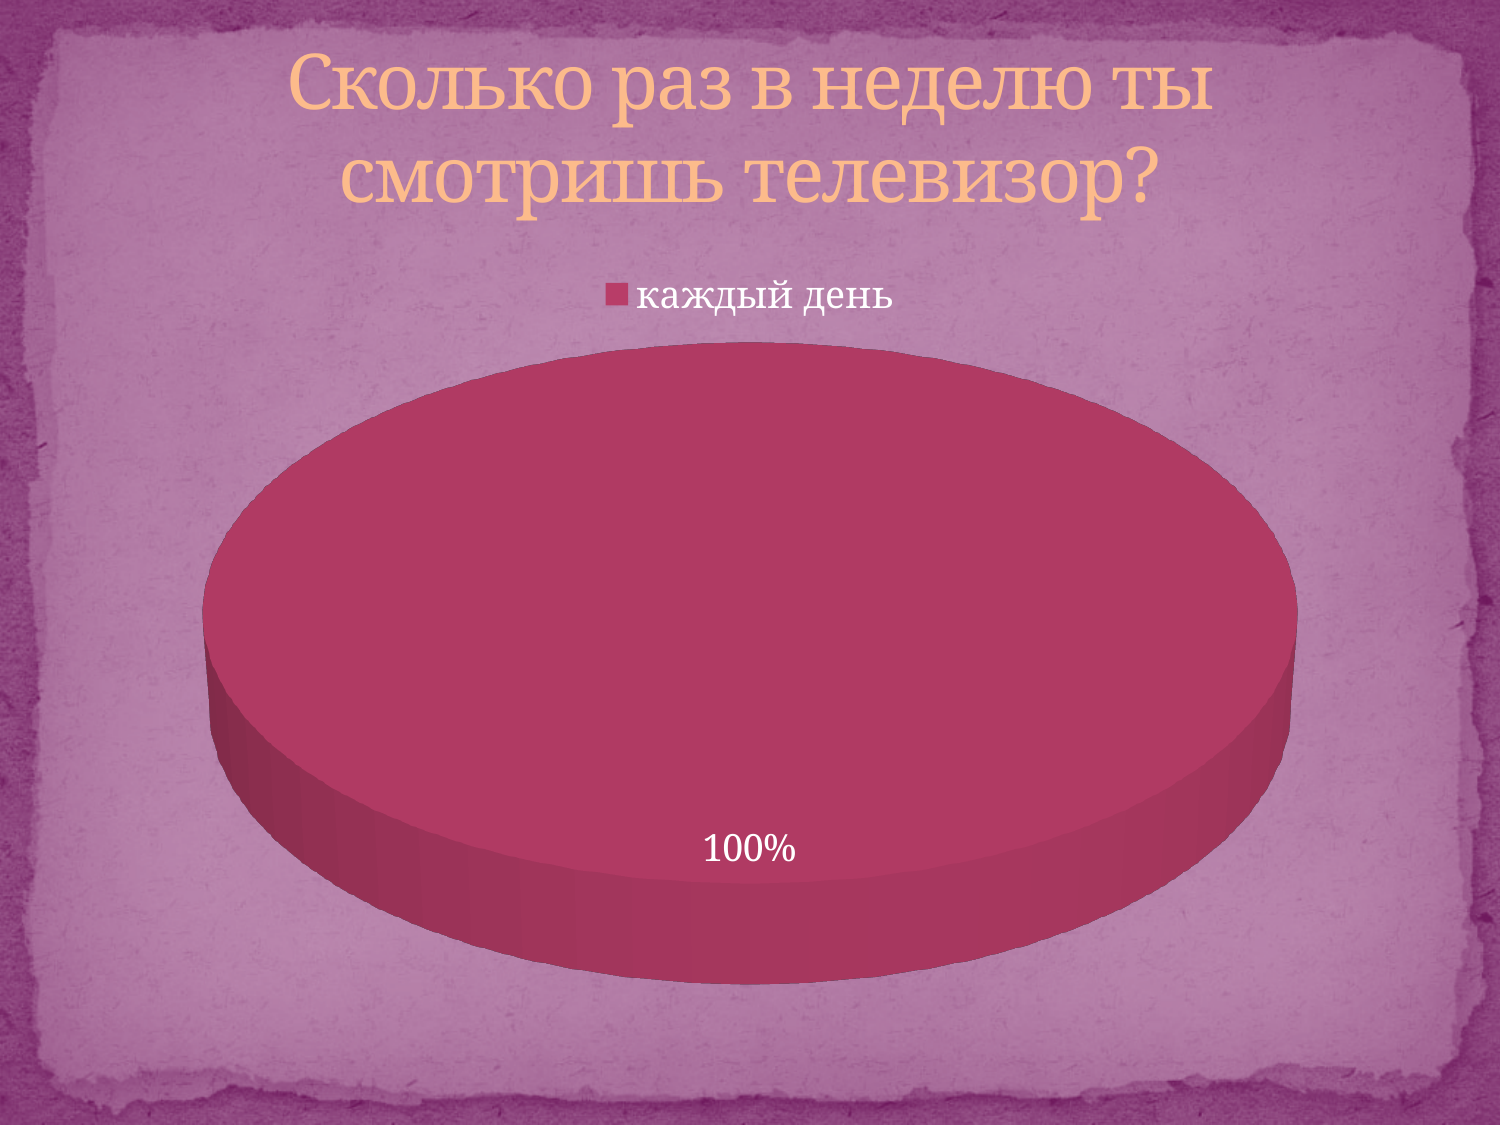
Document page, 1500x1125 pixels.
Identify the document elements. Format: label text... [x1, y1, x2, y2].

chart [76, 251, 1425, 999]
title Сколько раз в неделю ты смотришь телевизор? [74, 24, 1425, 225]
